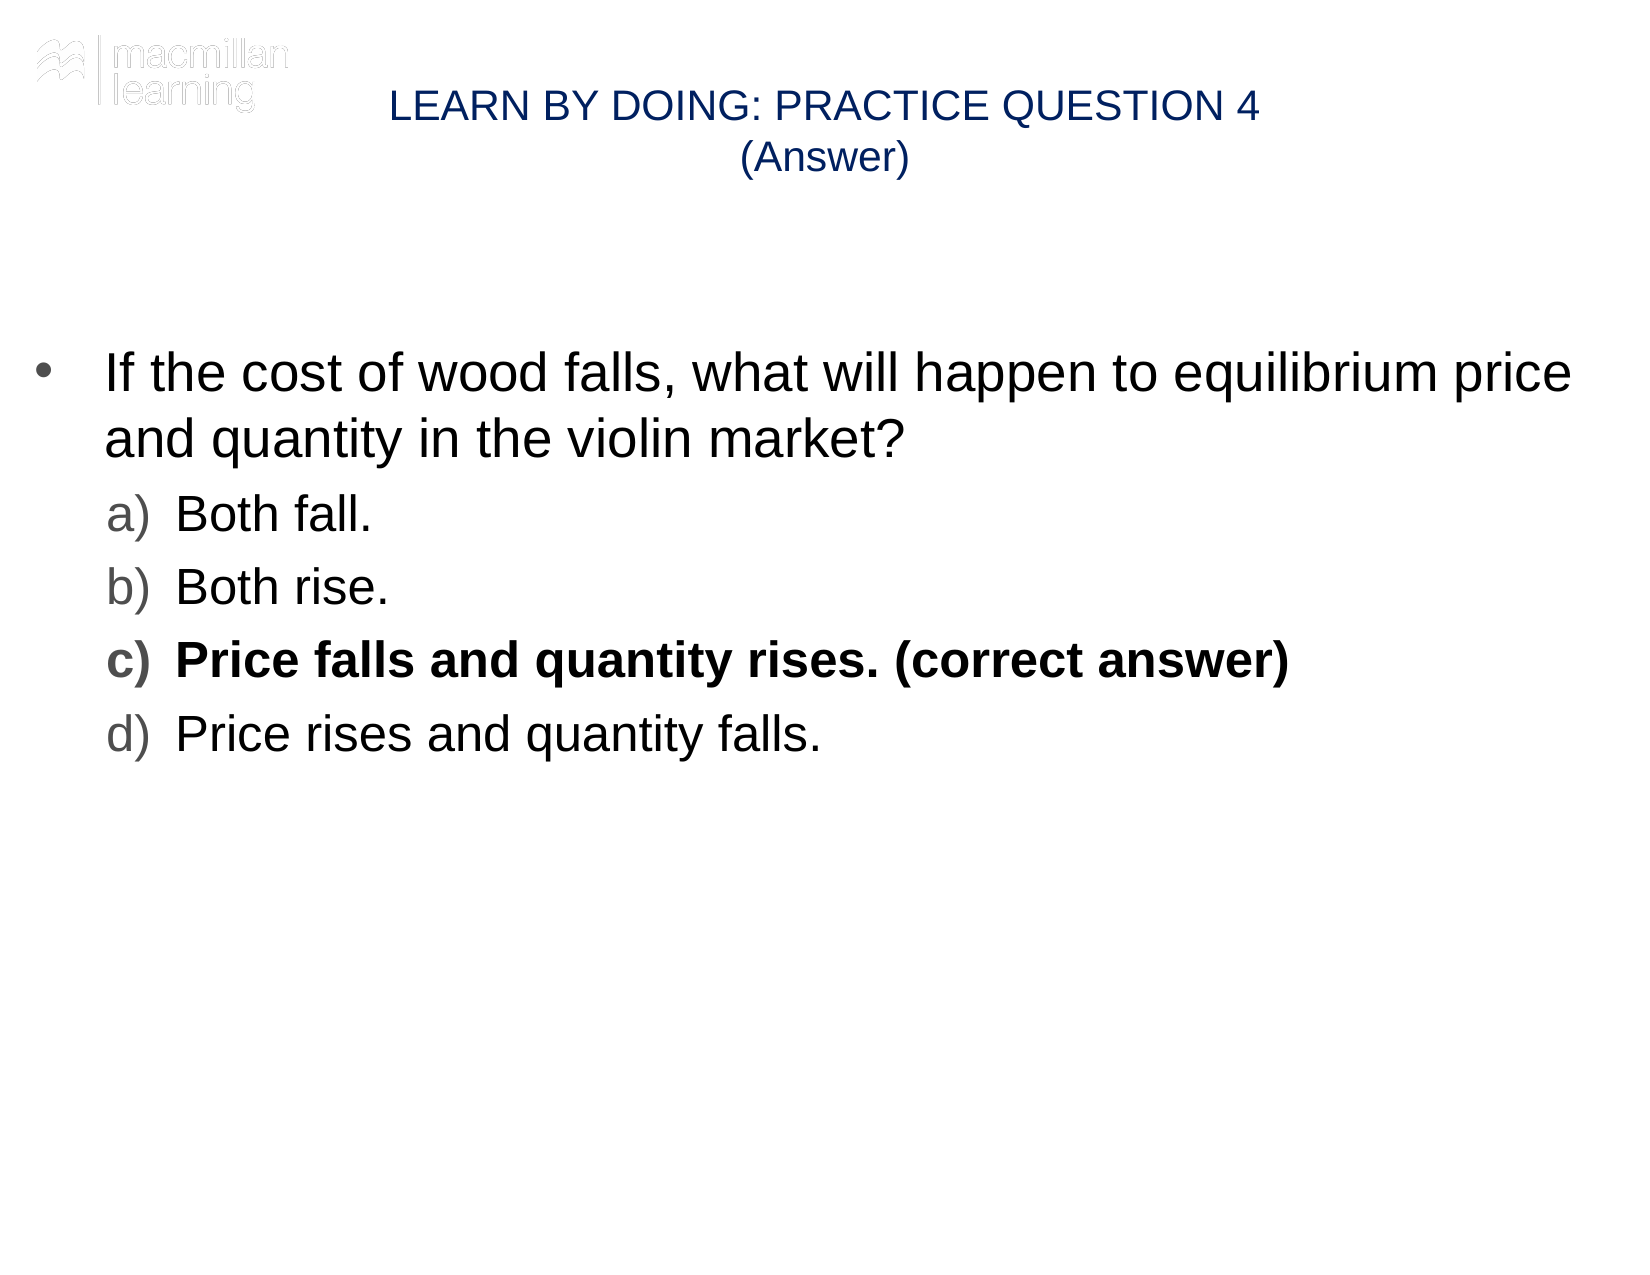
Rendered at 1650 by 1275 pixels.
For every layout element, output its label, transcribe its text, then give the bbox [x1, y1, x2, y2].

list If the cost of wood falls, what will happen to equilibrium price and quantity in the violin market? Both fall. Both rise. Price falls and quantity rises. (correct answer) Price rises and quantity falls. [19, 321, 1628, 781]
title LEARN BY DOING: PRACTICE QUESTION 4 (Answer) [0, 62, 1650, 197]
picture [37, 35, 288, 62]
